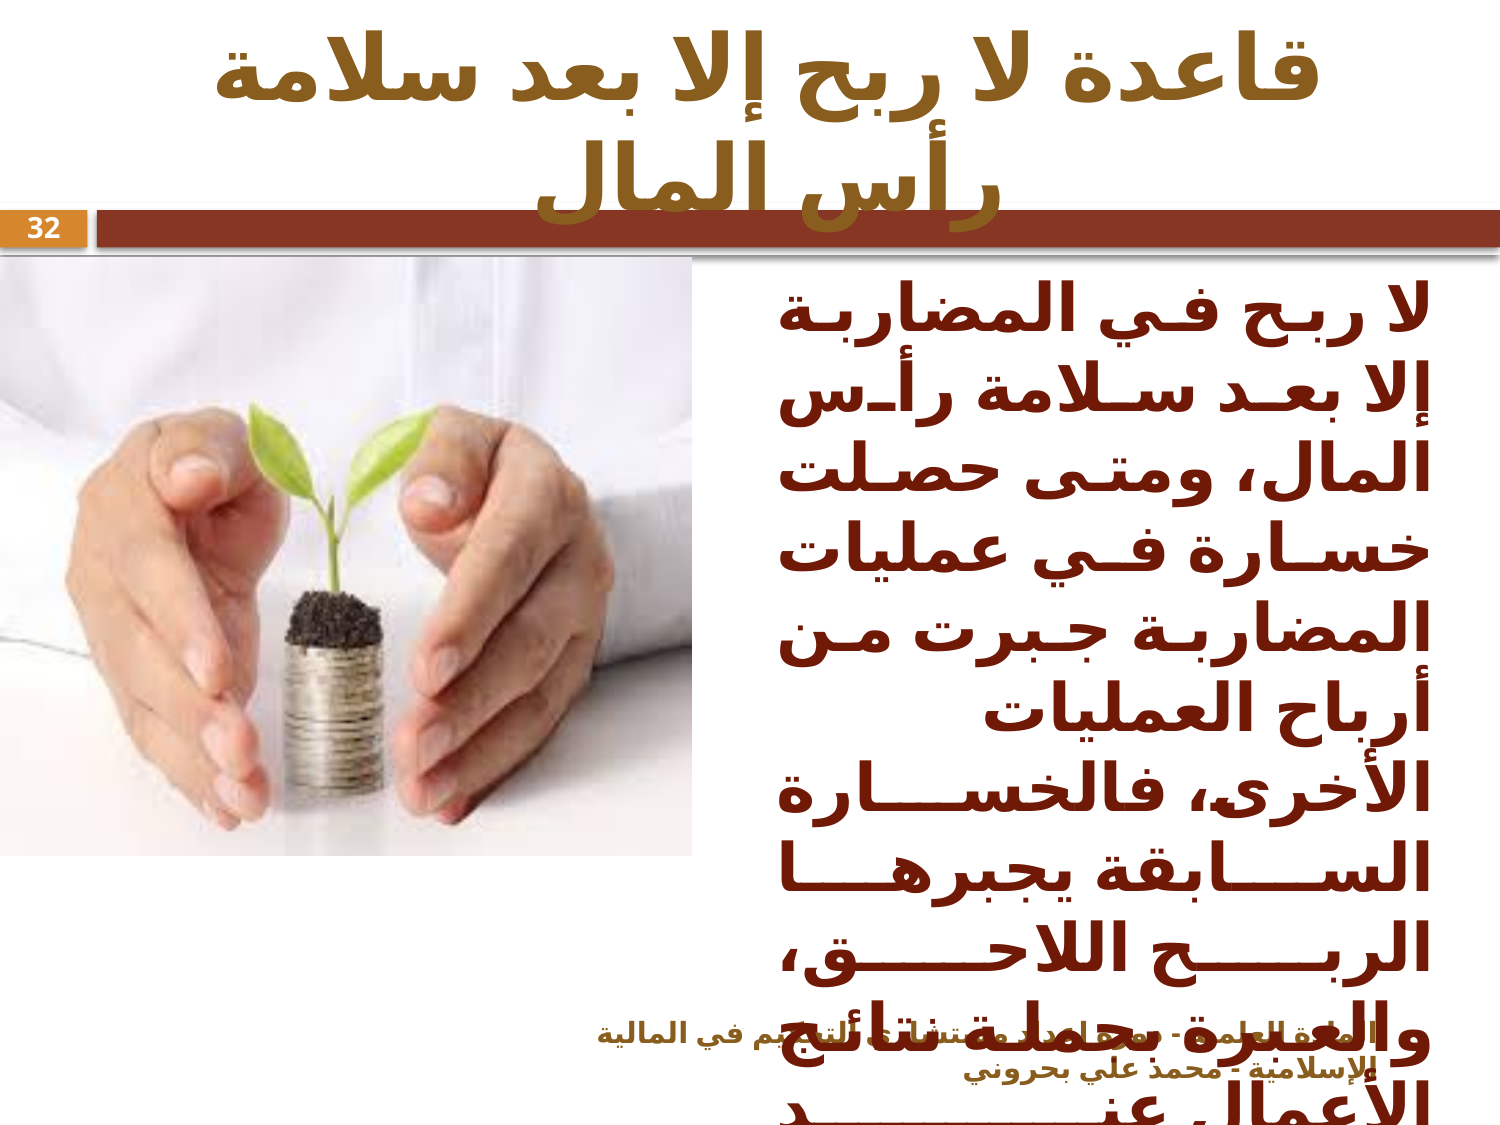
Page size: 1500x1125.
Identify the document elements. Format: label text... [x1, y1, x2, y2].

footer المادة العلمية - دورة إعداد مستشاري التحكيم في المالية الإسلامية - محمد علي بحروني [503, 1019, 1394, 1080]
list لا ربح في المضاربة إلا بعد سلامة رأس المال، ومتى حصلت خسارة في عمليات المضاربة جبرت من أرباح العمليات الأخرى، فالخسارة السابقة يجبرها الربح اللاحق، والعبرة بجملة نتائج الأعمال عند التصفية. (بند 7/8 من المعيار) [761, 257, 1450, 1004]
title قاعدة لا ربح إلا بعد سلامة رأس المال [100, 37, 1438, 200]
slide_number 32 [0, 208, 88, 249]
picture [0, 257, 692, 856]
